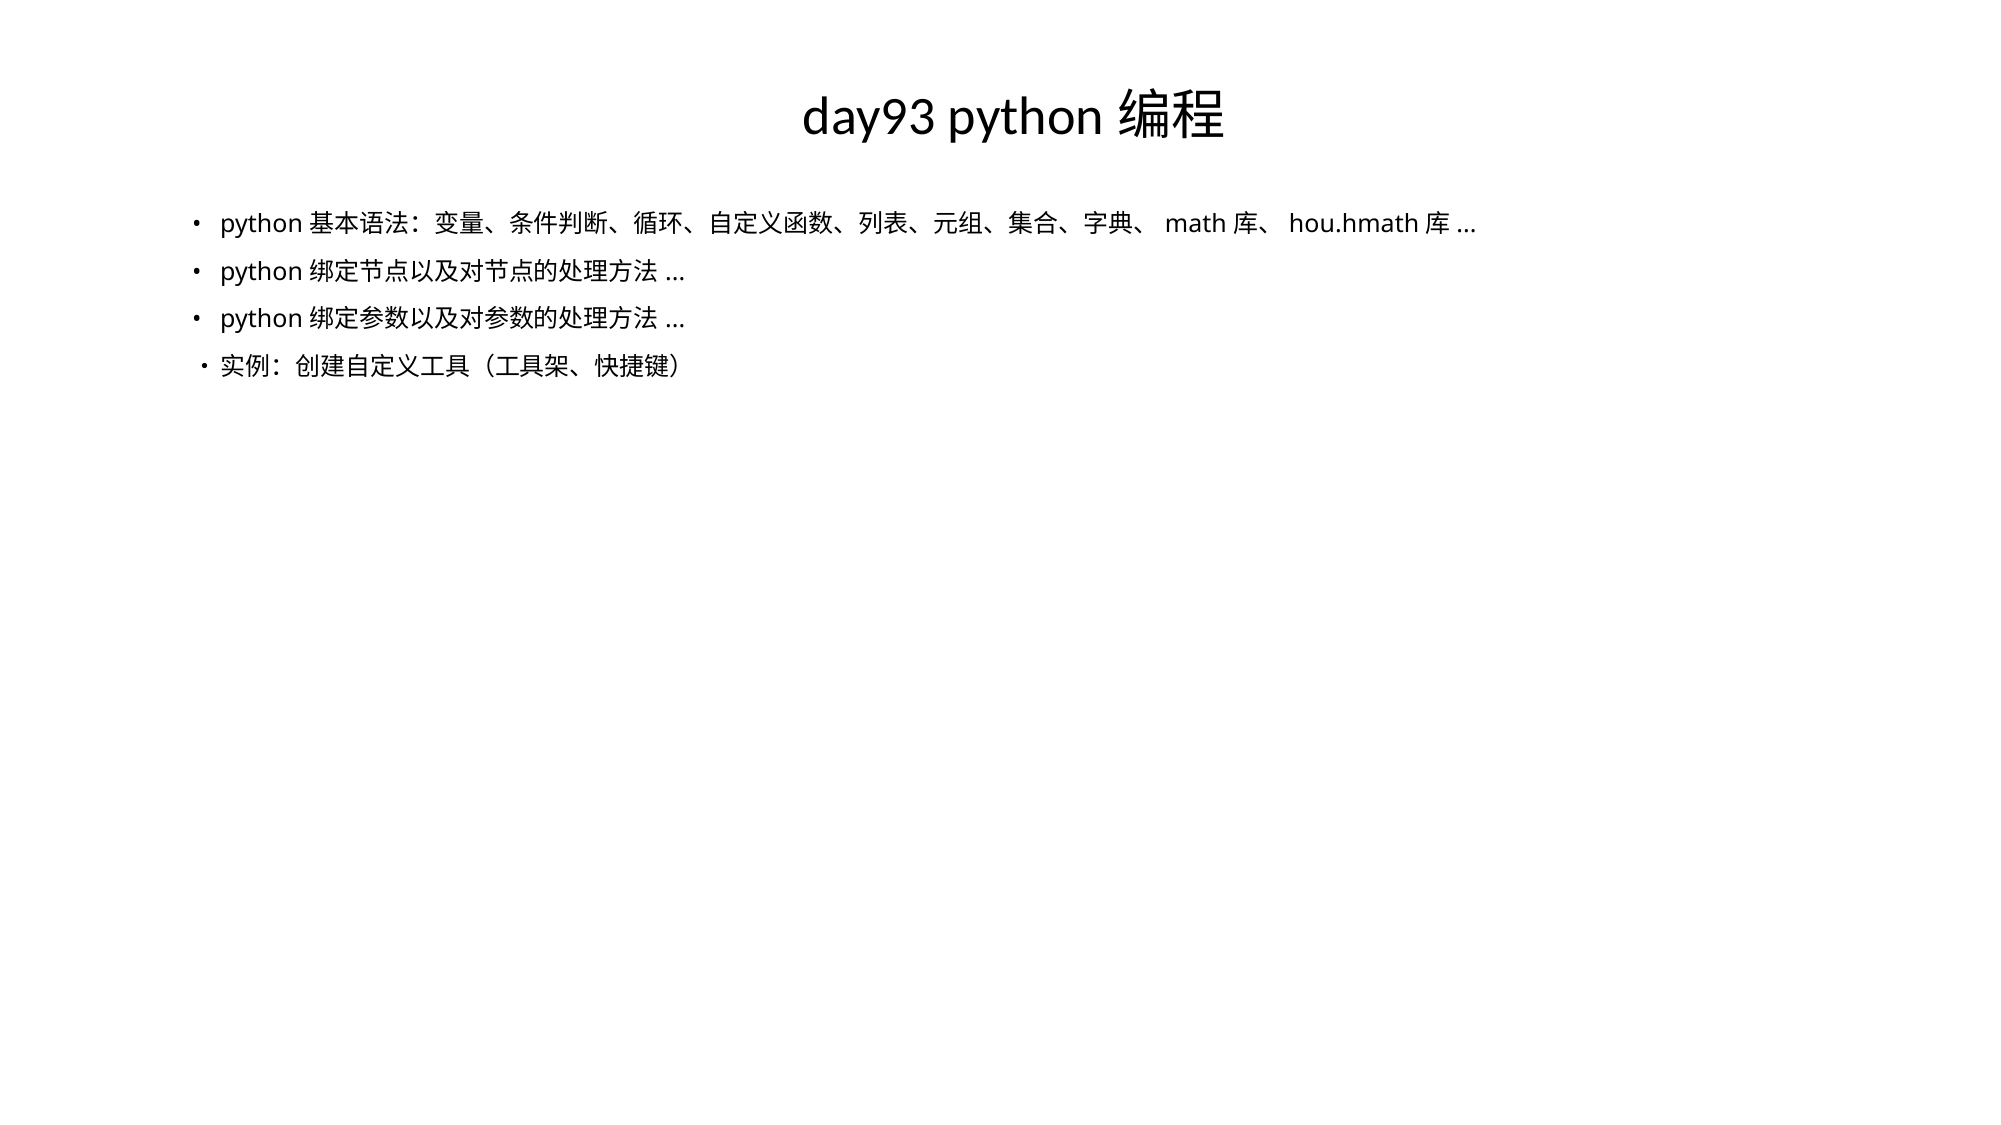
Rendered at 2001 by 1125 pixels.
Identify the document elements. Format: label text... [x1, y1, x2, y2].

subtitle • python基本语法：变量、条件判断、循环、自定义函数、列表、元组、集合、字典、math库、hou.hmath库... • python绑定节点以及对节点的处理方法... • python绑定参数以及对参数的处理方法... • 实例：创建自定义工具（工具架、快捷键） [176, 203, 1815, 903]
title day93 python编程 [543, 41, 1486, 154]
